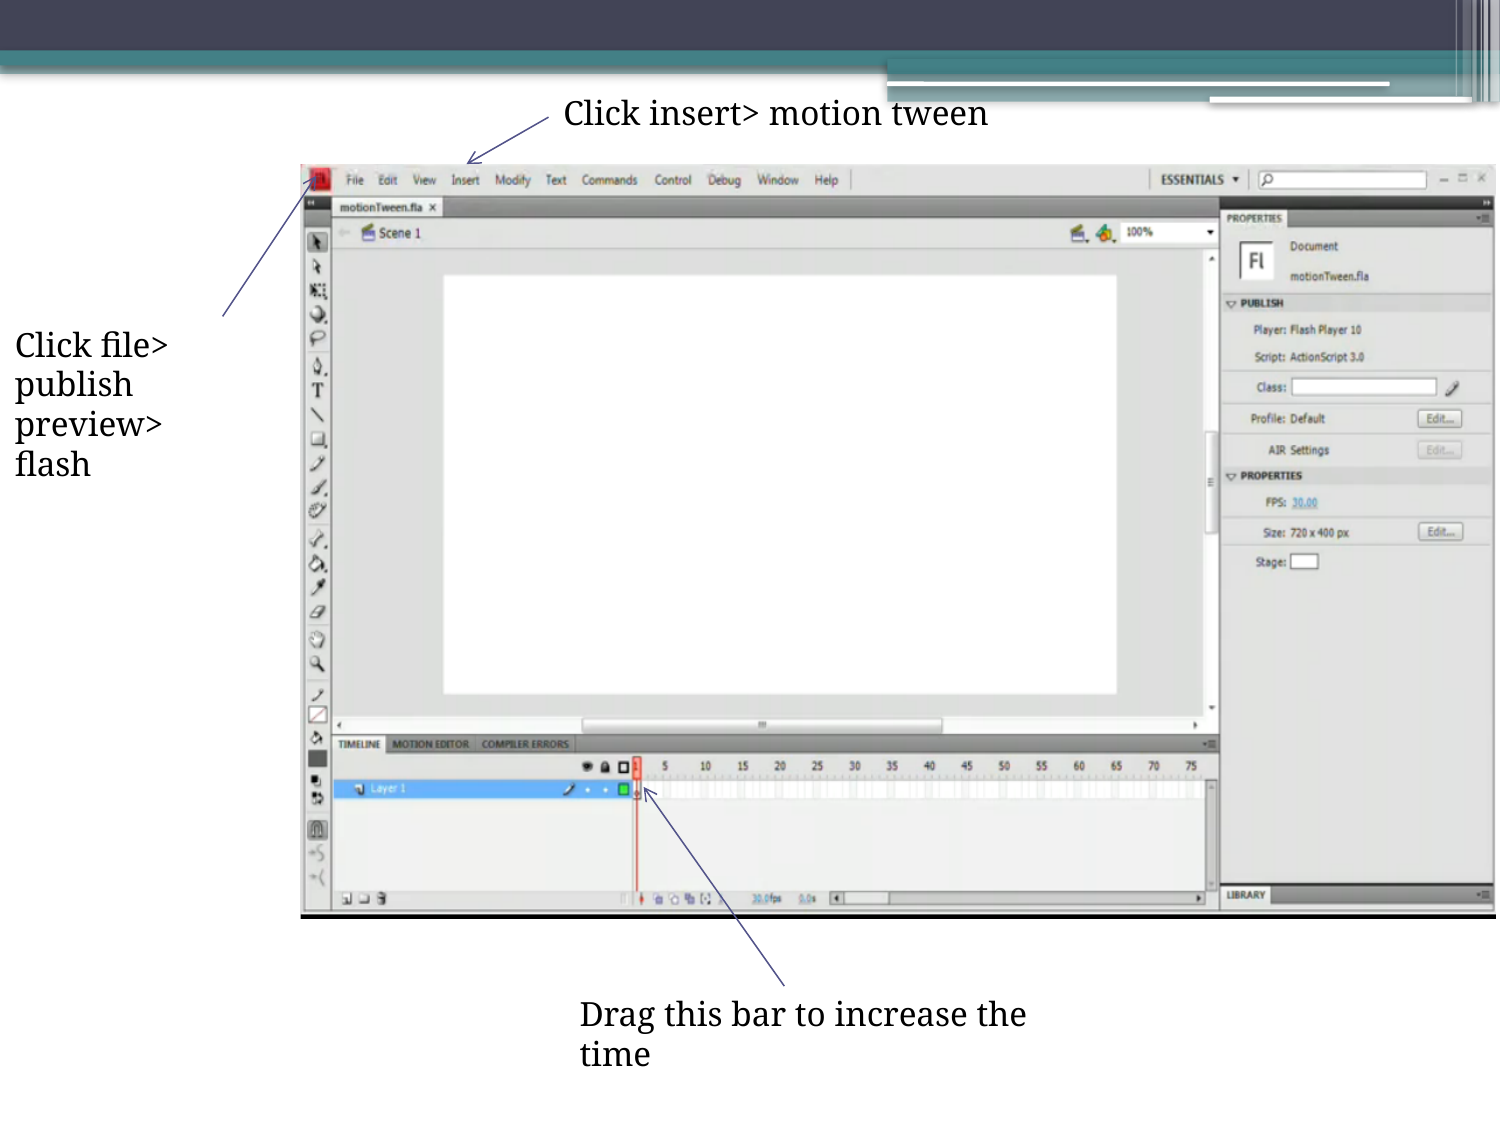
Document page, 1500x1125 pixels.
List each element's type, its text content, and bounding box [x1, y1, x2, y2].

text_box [198, 198, 341, 294]
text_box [614, 815, 814, 958]
text_box Drag this bar to increase the time [564, 986, 1104, 1081]
text_box Click insert> motion tween [548, 84, 1088, 140]
text_box Click file> publish preview> flash [0, 316, 258, 491]
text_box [466, 116, 549, 165]
picture [300, 163, 1497, 919]
